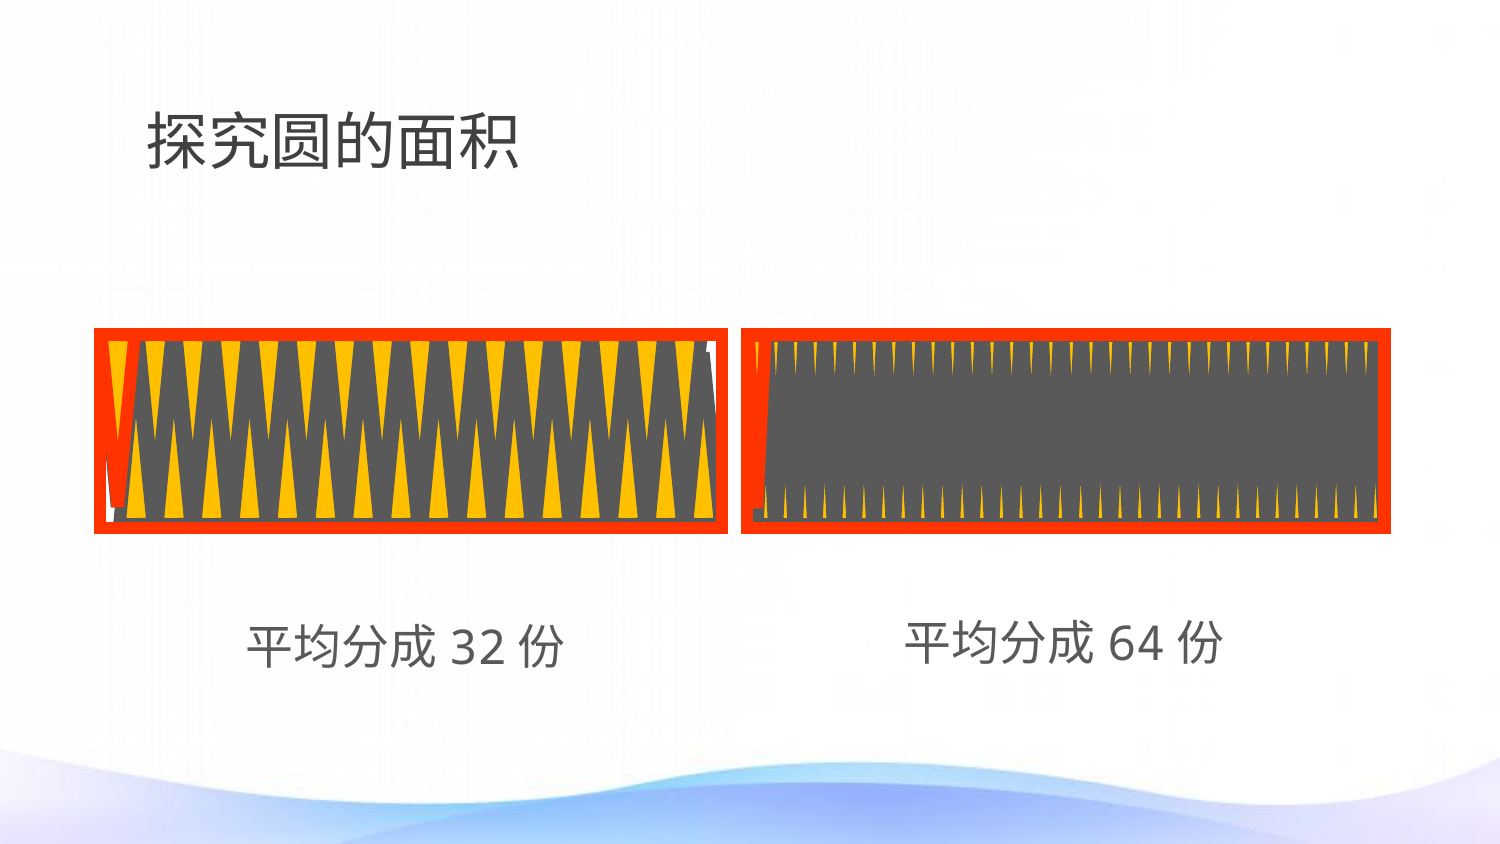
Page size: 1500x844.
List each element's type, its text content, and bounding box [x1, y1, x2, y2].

text_box 探究圆的面积 [140, 98, 527, 180]
picture [0, 679, 1500, 844]
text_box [0, 180, 873, 679]
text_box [577, 180, 1500, 680]
picture [0, 0, 1500, 180]
